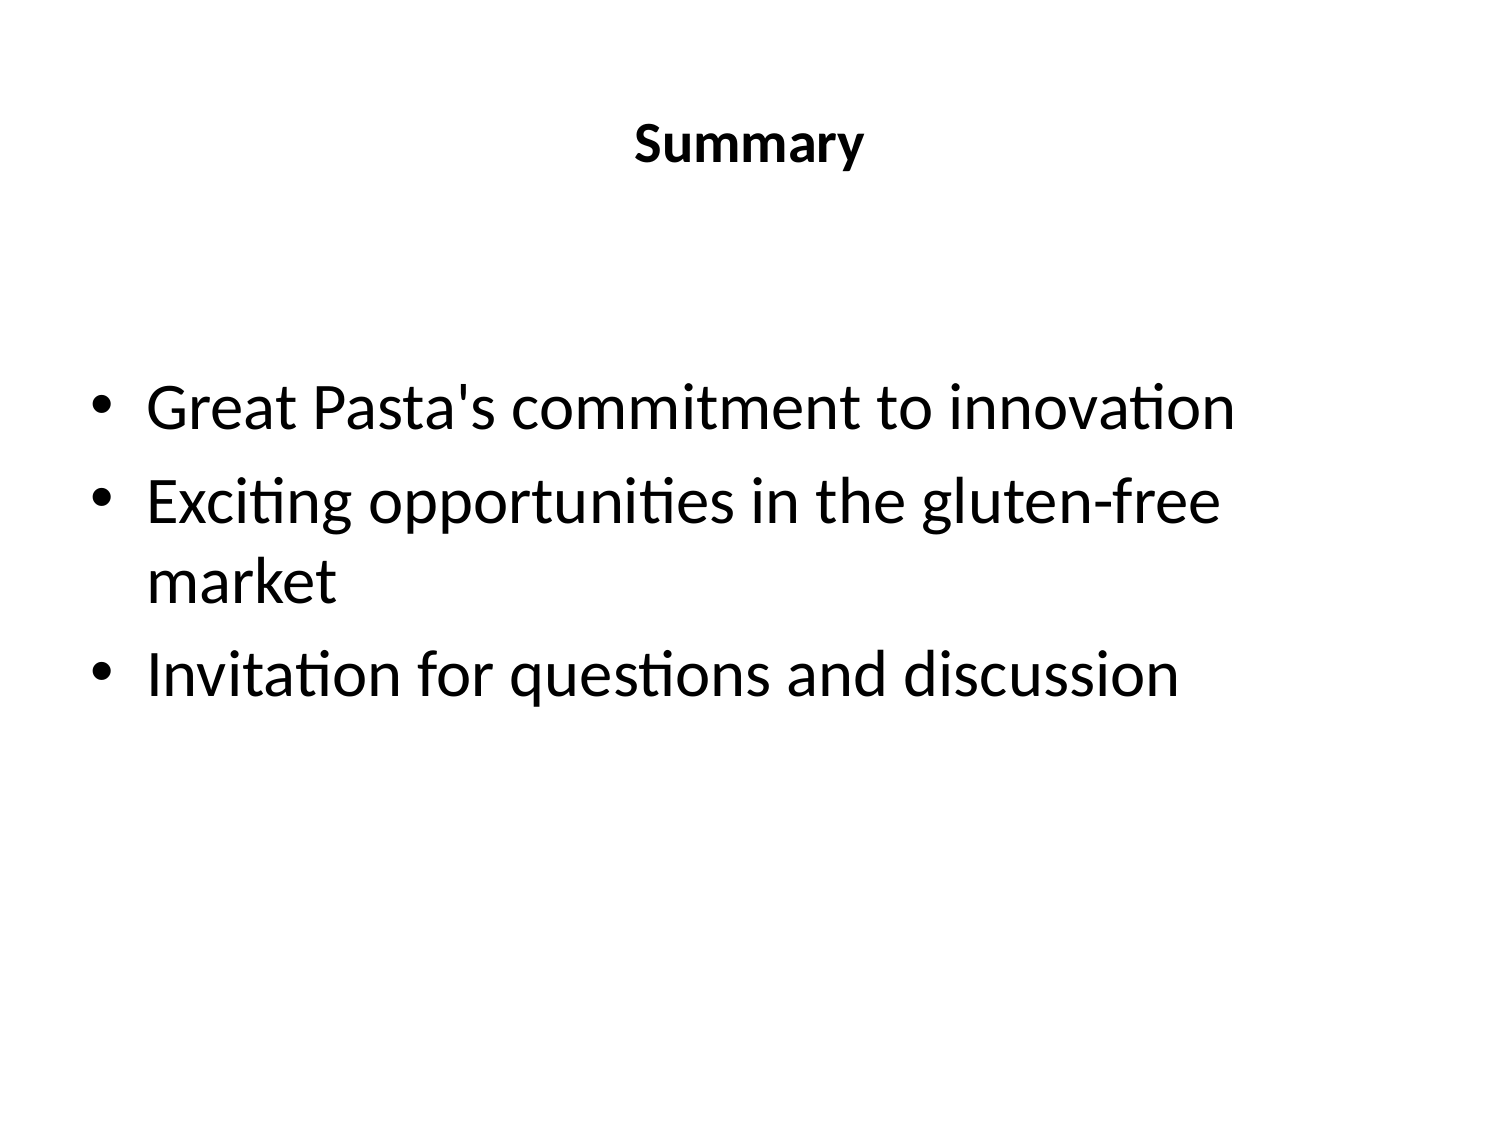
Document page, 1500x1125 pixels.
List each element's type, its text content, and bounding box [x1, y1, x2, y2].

title Summary [75, 45, 1425, 233]
list Great Pasta's commitment to innovation Exciting opportunities in the gluten-free market Invitation for questions and discussion [75, 262, 1425, 1005]
